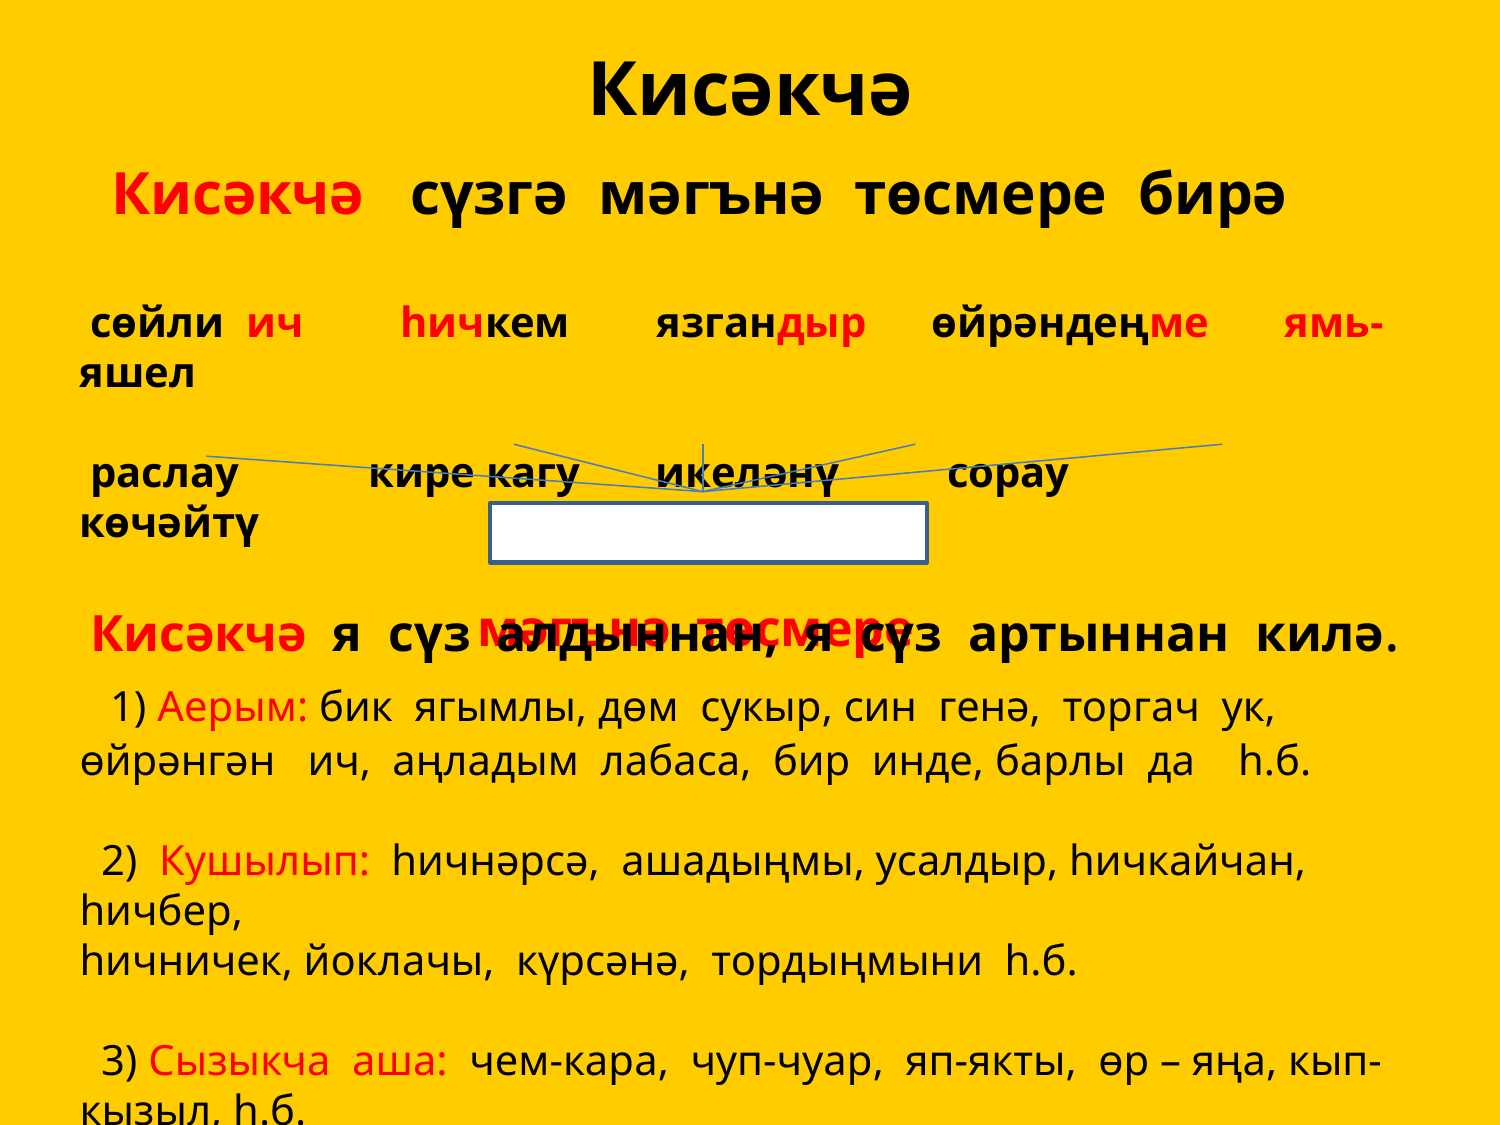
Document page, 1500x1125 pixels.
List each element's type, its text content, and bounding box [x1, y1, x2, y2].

text_box Кисәкчә я сүз алдыннан, я сүз артыннан килә. 1) Аерым: бик ягымлы, дөм сукыр, син генә, торгач ук, өйрәнгән ич, аңладым лабаса, бир инде, барлы да һ.б. 2) Кушылып: һичнәрсә, ашадыңмы, усалдыр, һичкайчан, һичбер, һичничек, йоклачы, күрсәнә, тордыңмыни һ.б. 3) Сызыкча аша: чем-кара, чуп-чуар, яп-якты, өр – яңа, кып-кызыл, һ.б. [64, 586, 1459, 1125]
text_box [513, 444, 698, 492]
title Кисәкчә [75, 45, 1425, 126]
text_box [702, 444, 1223, 492]
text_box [206, 455, 508, 492]
text_box Кисәкчә сүзгә мәгънә төсмере бирә сөйли ич һичкем язгандыр өйрәндеңме ямь- яшел раслау кире кагу икеләнү сорау көчәйтү мәгънә төсмере [64, 148, 1436, 586]
